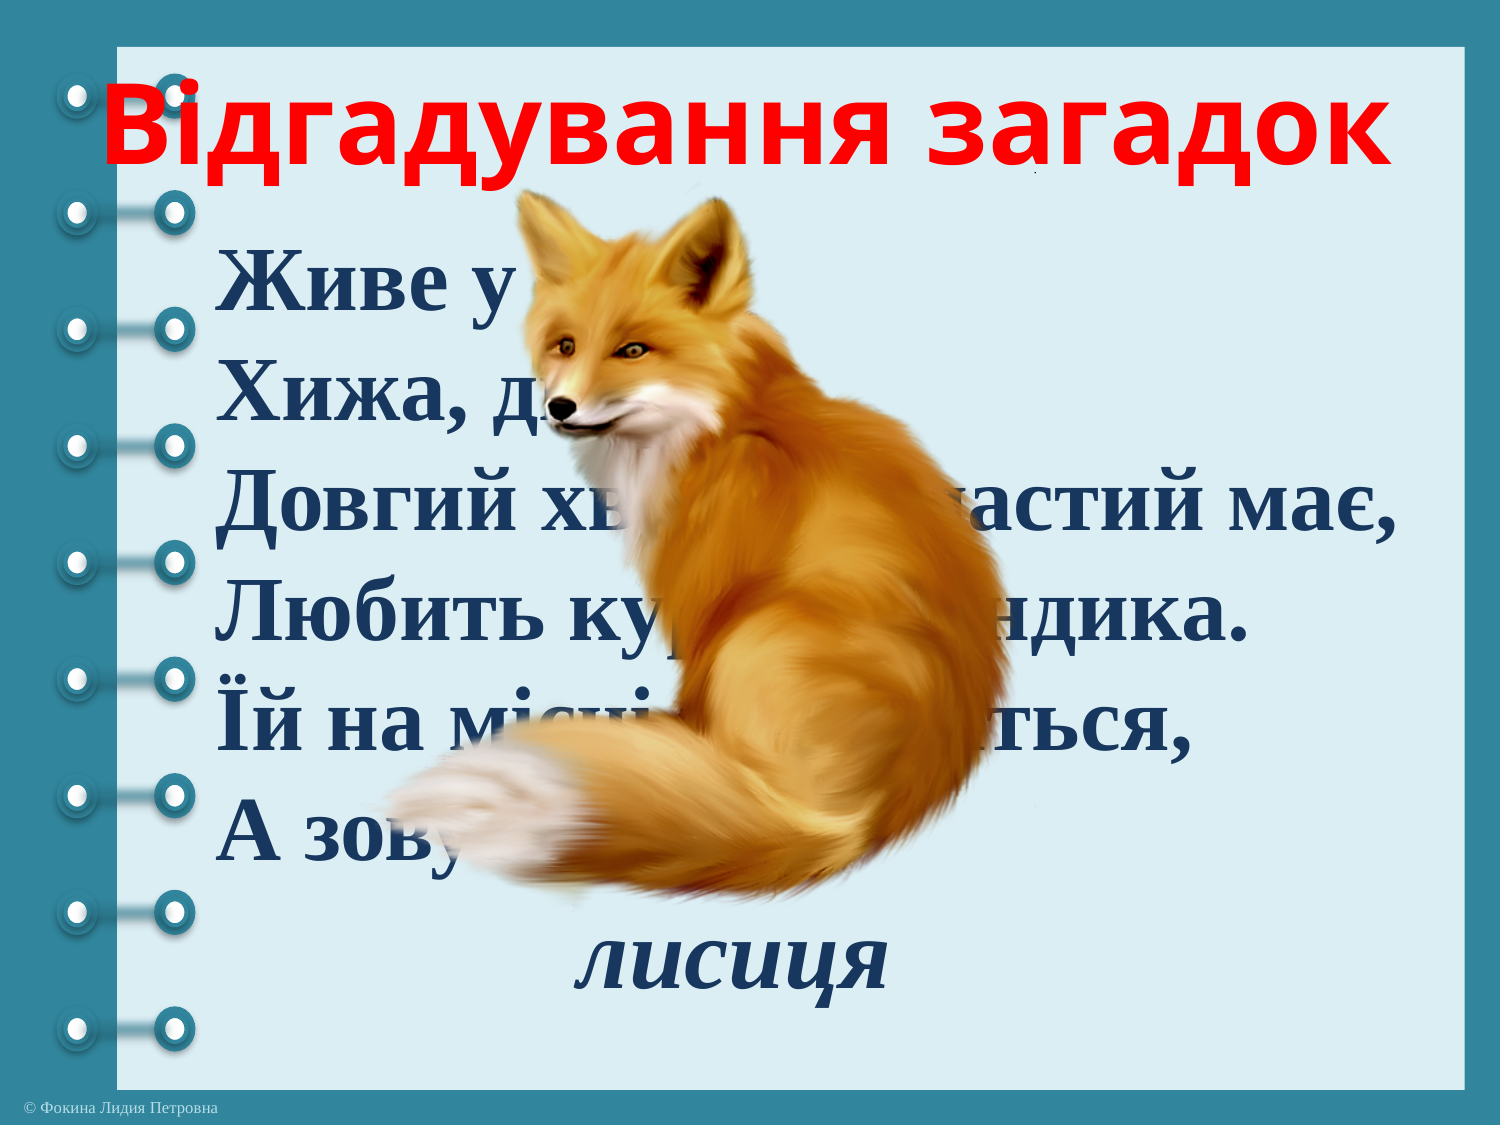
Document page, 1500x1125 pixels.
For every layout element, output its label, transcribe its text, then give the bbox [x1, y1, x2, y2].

text_box Відгадування загадок [64, 45, 1425, 185]
text_box Живе у лісі, Хижа, дика, Довгий хвіст пухнастий має, Любить курку та індика. Їй на місці не сидиться, А зовуть її … [1041, 211, 1438, 887]
text_box Живе у лісі, Хижа, дика, Довгий хвіст пухнастий має, Любить курку та індика. Їй на місці не сидиться, А зовуть її … [200, 211, 354, 887]
picture [359, 172, 1036, 937]
text_box лисиця [563, 945, 907, 1017]
